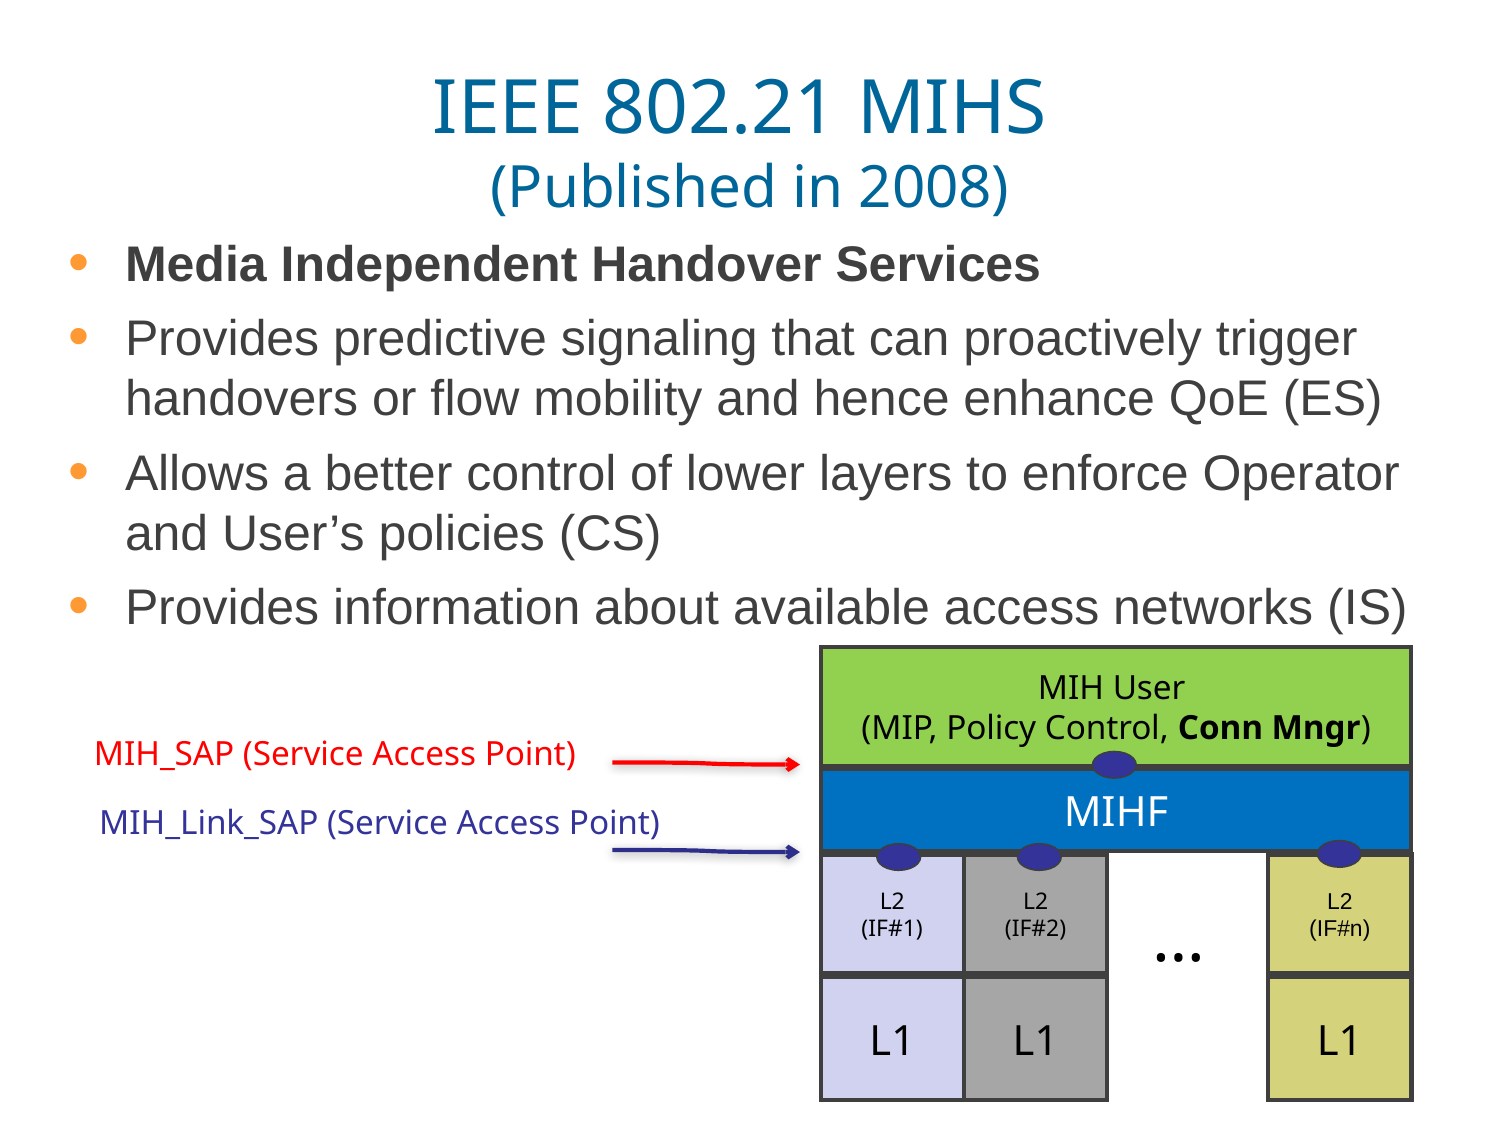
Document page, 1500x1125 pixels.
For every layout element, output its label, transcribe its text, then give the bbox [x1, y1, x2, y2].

text_box [876, 843, 921, 871]
list Media Independent Handover Services Provides predictive signaling that can proactively trigger handovers or flow mobility and hence enhance QoE (ES) Allows a better control of lower layers to enforce Operator and User’s policies (CS) Provides information about available access networks (IS) [62, 224, 1426, 1088]
text_box MIH_SAP (Service Access Point) [12, 724, 659, 780]
text_box L2 (IF#1) [820, 854, 964, 974]
text_box MIHF [820, 768, 1412, 852]
text_box L1 [964, 976, 1108, 1100]
text_box [1317, 840, 1362, 868]
text_box L2 (IF#2) [964, 854, 1108, 974]
title IEEE 802.21 MIHS (Published in 2008) [74, 14, 1426, 224]
text_box MIH_Link_SAP (Service Access Point) [24, 794, 736, 850]
text_box … [1137, 887, 1220, 983]
text_box L1 [820, 976, 964, 1100]
text_box L2 (IF#n) [1268, 854, 1412, 974]
text_box [1092, 751, 1137, 779]
text_box L1 [1268, 976, 1412, 1100]
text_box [612, 849, 801, 853]
text_box MIH User (MIP, Policy Control, Conn Mngr) [820, 646, 1412, 766]
text_box [1017, 843, 1062, 871]
